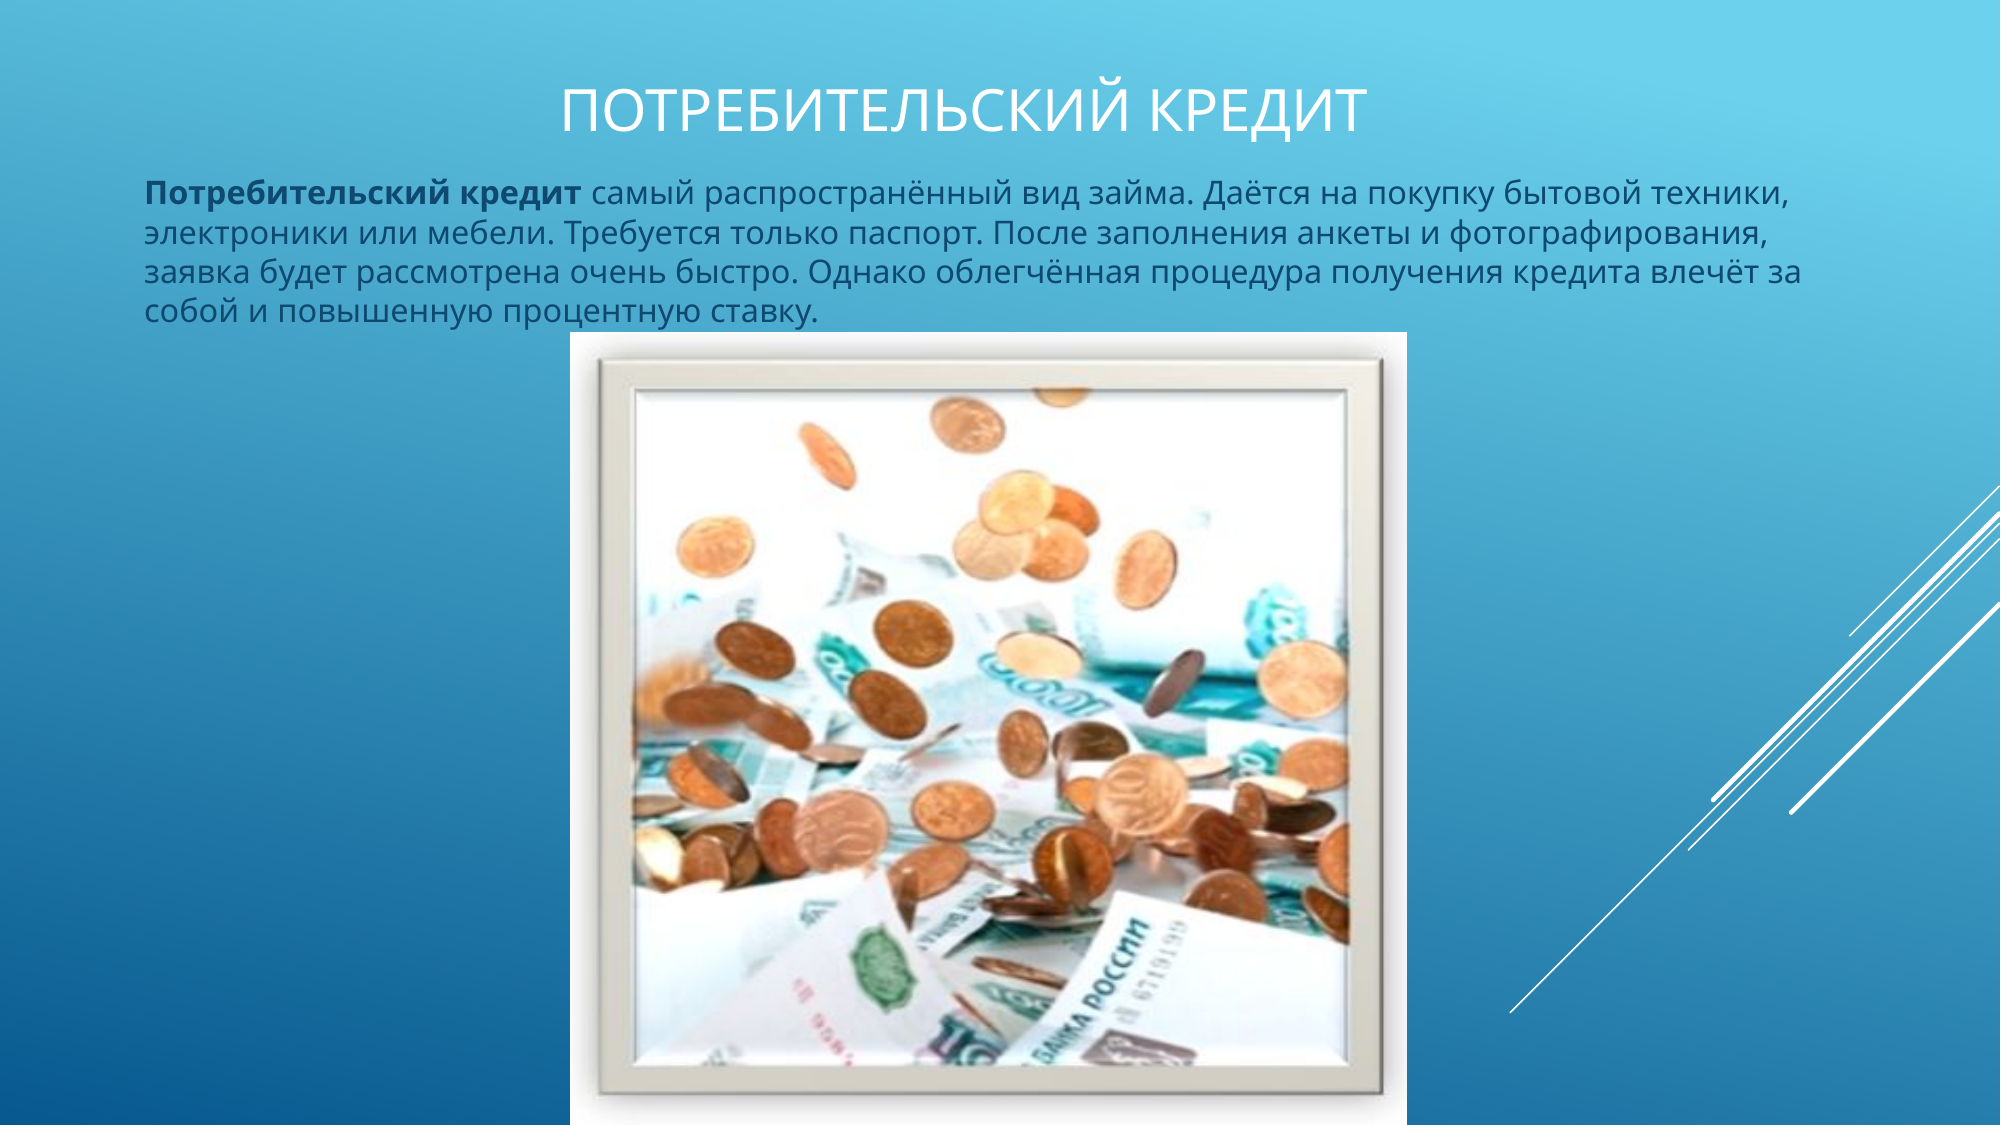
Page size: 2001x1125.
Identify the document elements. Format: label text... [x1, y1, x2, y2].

list Потребительский кредит самый распространённый вид займа. Даётся на покупку бытовой техники, электроники или мебели. Требуется только паспорт. После заполнения анкеты и фотографирования, заявка будет рассмотрена очень быстро. Однако облегчённая процедура получения кредита влечёт за собой и повышенную процентную ставку. [122, 164, 1885, 433]
picture [570, 332, 1408, 1125]
title Потребительский кредит [544, 30, 1613, 164]
